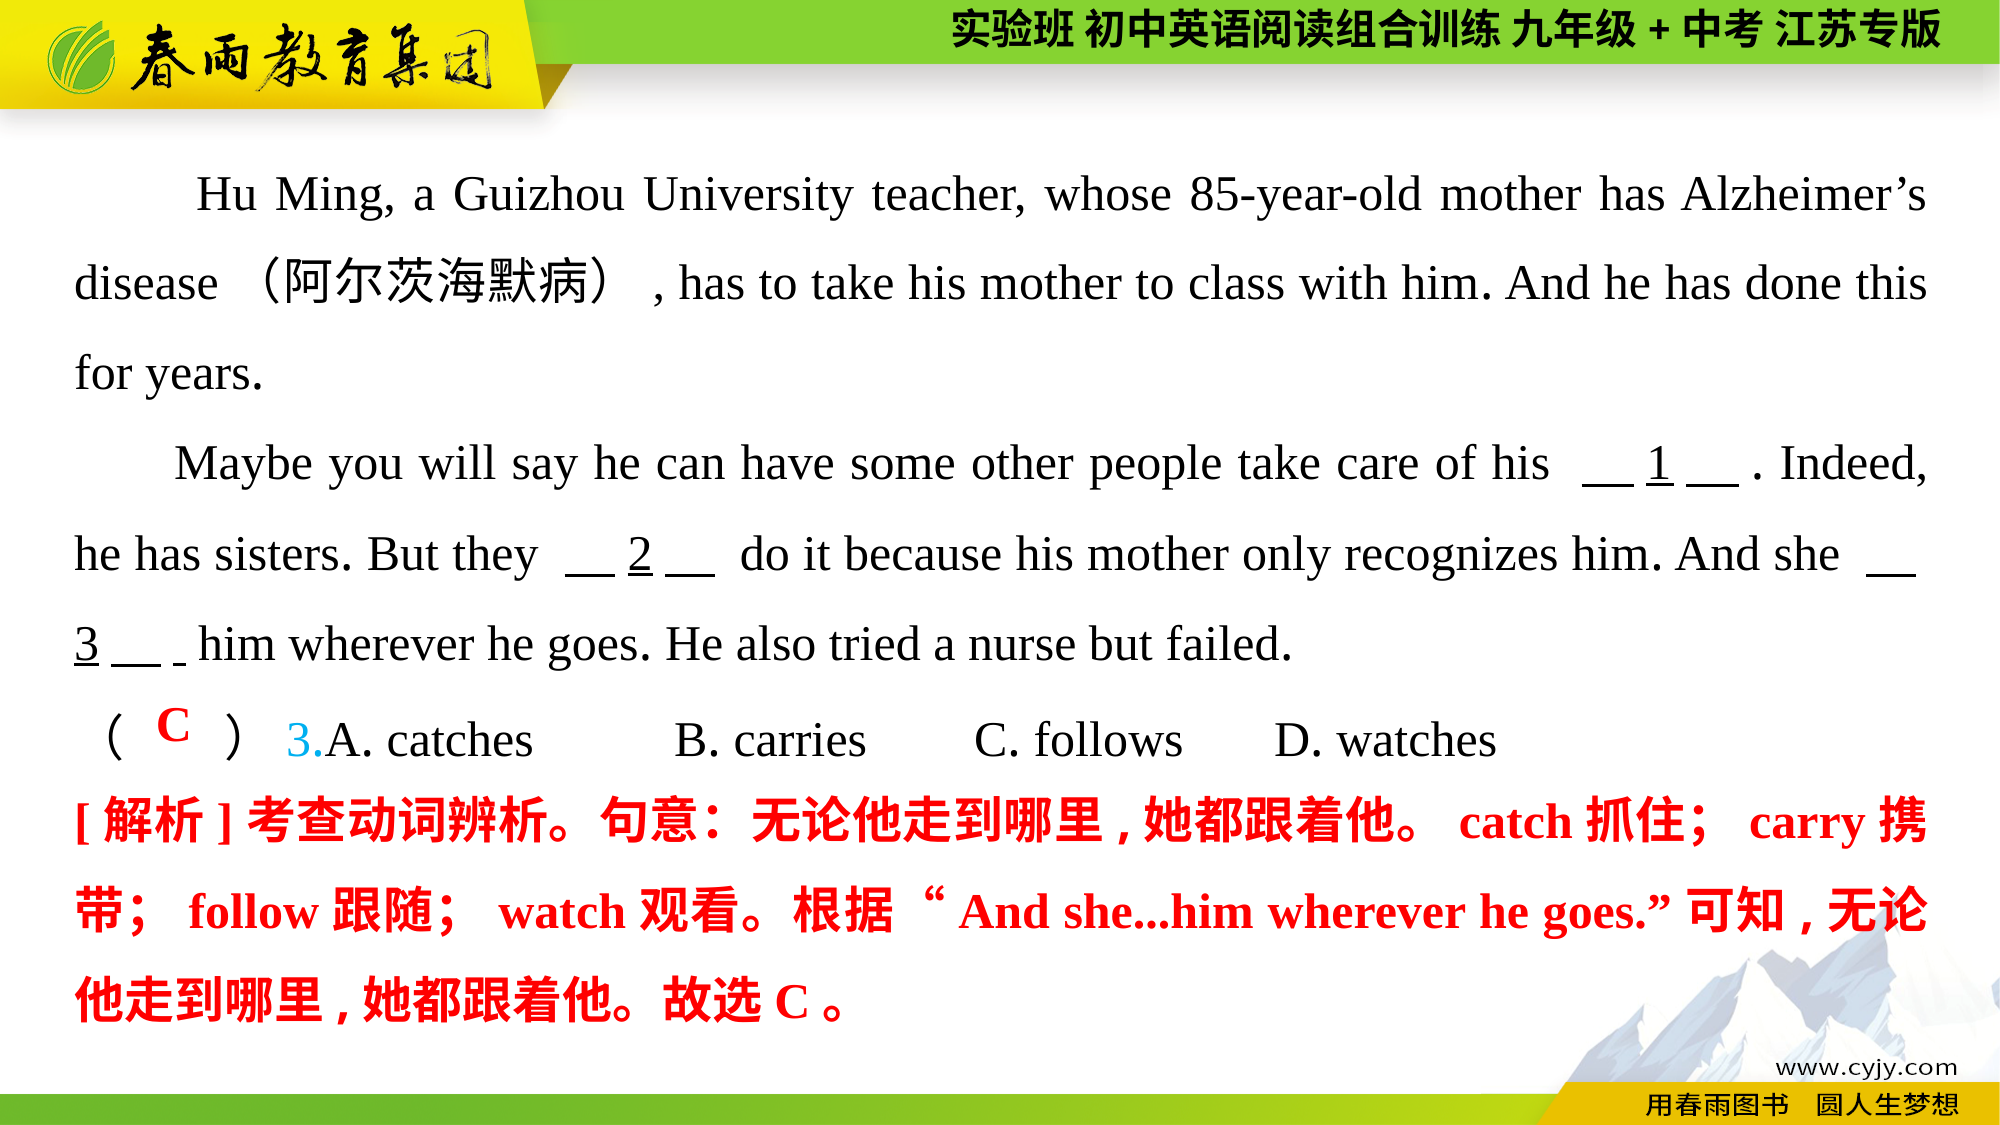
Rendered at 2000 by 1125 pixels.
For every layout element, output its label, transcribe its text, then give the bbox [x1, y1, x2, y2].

picture [0, 0, 2000, 1125]
list Hu Ming, a Guizhou University teacher, whose 85-year-old mother has Alzheimer’s disease（阿尔茨海默病）, has to take his mother to class with him. And he has done this for years. Maybe you will say he can have some other people take care of his 1 . Indeed, he has sisters. But they 2 do it because his mother only recognizes him. And she 3 . him wherever he goes. He also tried a nurse but failed. [59, 122, 1944, 668]
text_box C [141, 684, 207, 751]
text_box [解析]考查动词辨析。句意：无论他走到哪里,她都跟着他。catch抓住；carry携带；follow跟随；watch观看。根据“And she...him wherever he goes.”可知,无论他走到哪里,她都跟着他。故选C。 [59, 751, 1944, 1037]
text_box （ ）3.A. catches B. carries C. follows D. watches [59, 668, 1944, 751]
